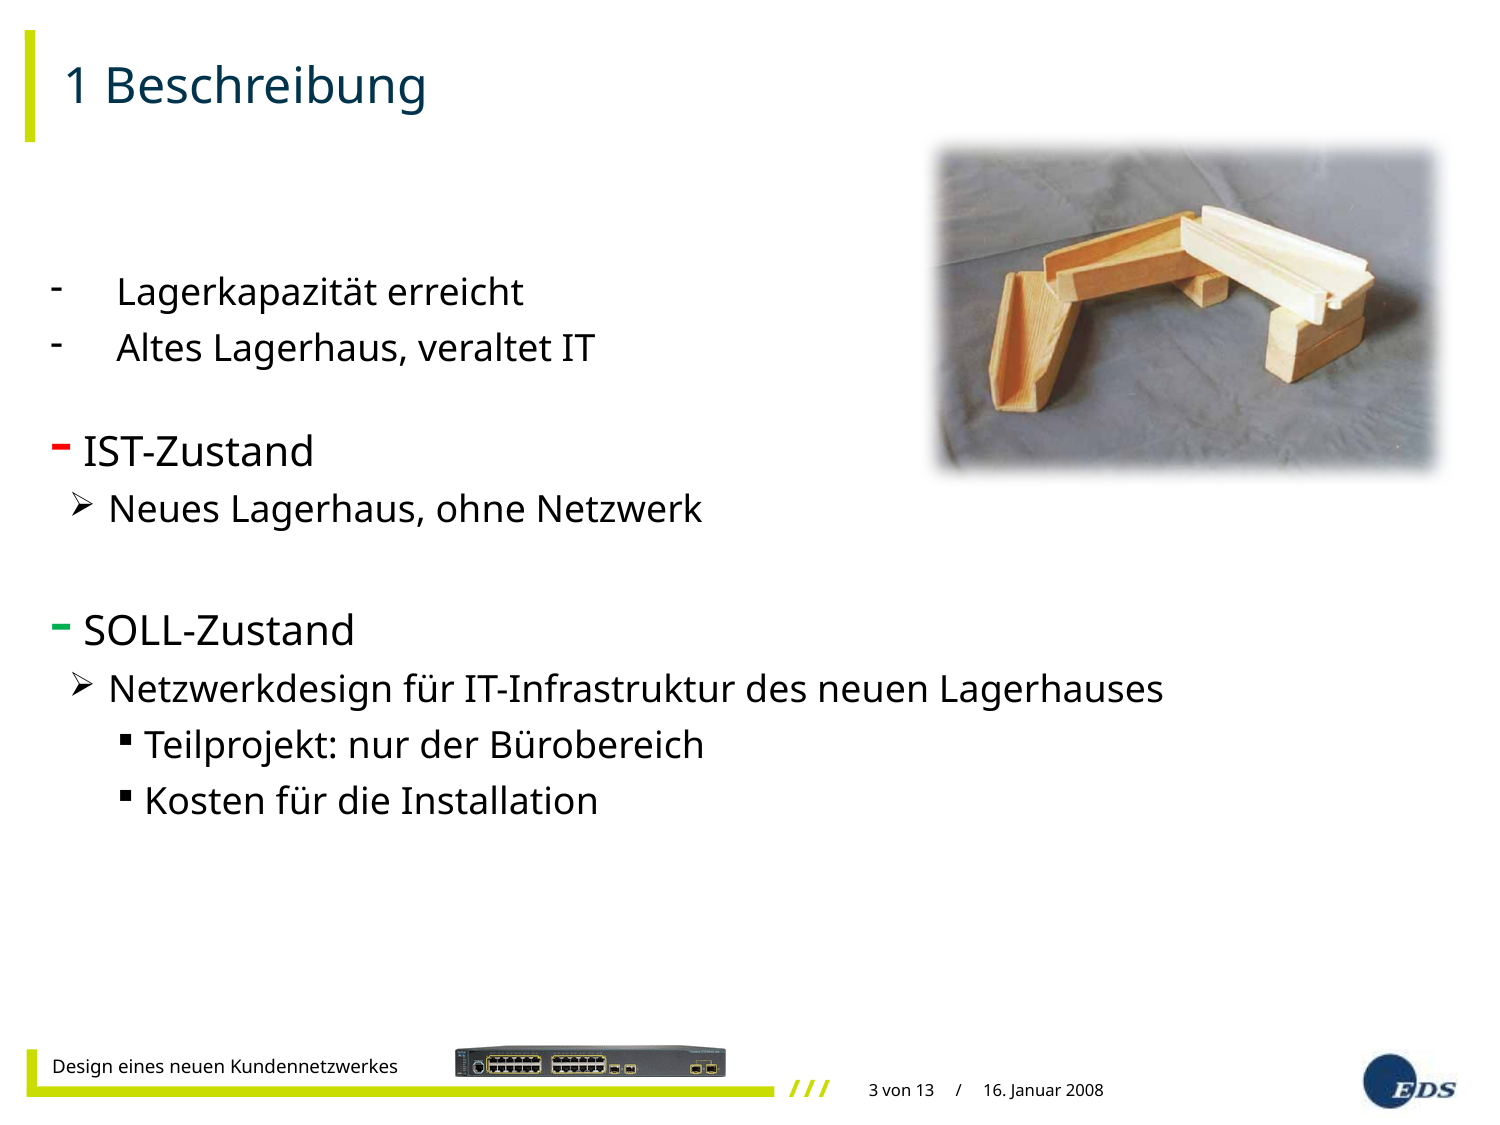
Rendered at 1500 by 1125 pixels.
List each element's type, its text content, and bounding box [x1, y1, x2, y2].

picture [454, 1045, 726, 1077]
list Lagerkapazität erreicht Altes Lagerhaus, veraltet IT IST-Zustand Neues Lagerhaus, ohne Netzwerk SOLL-Zustand Netzwerkdesign für IT-Infrastruktur des neuen Lagerhauses Teilprojekt: nur der Bürobereich Kosten für die Installation [35, 169, 1428, 1019]
picture [1361, 1049, 1462, 1118]
picture [919, 131, 1454, 487]
title 1 Beschreibung [47, 29, 1438, 143]
